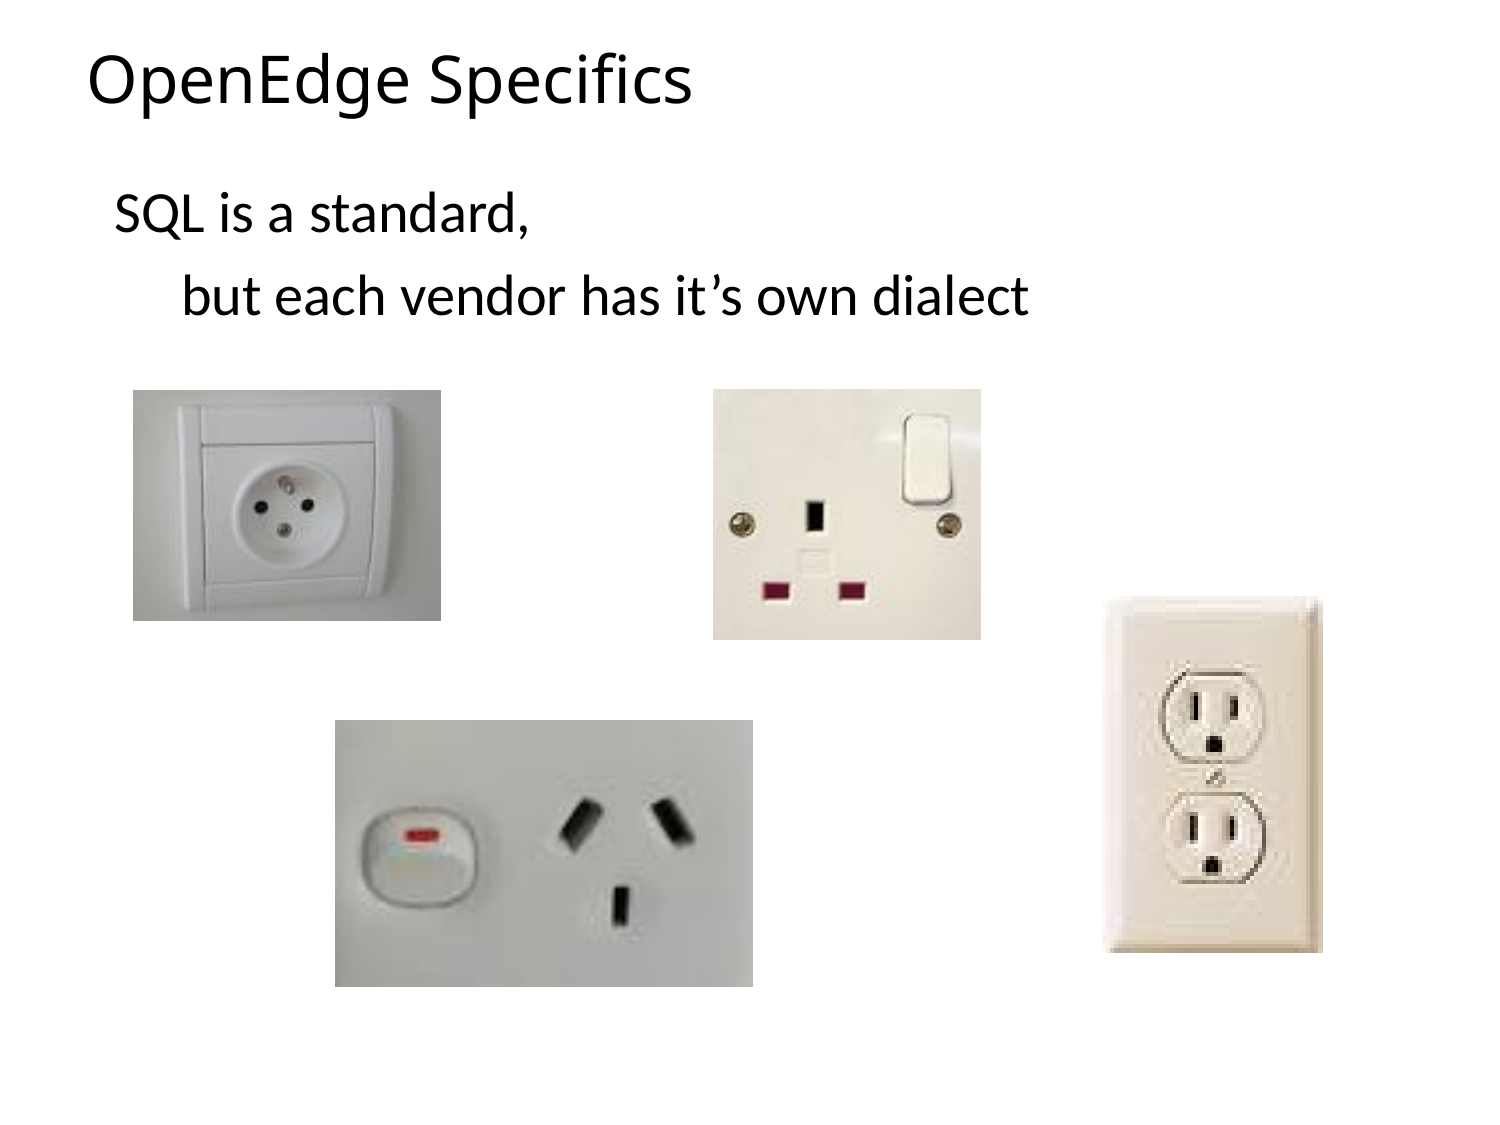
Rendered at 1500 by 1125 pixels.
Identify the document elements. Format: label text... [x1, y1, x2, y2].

picture [133, 390, 441, 621]
list SQL is a standard, but each vendor has it’s own dialect [99, 174, 1375, 993]
picture [335, 720, 753, 987]
title OpenEdge Specifics [71, 39, 1485, 126]
picture [1102, 596, 1323, 953]
picture [713, 389, 981, 640]
